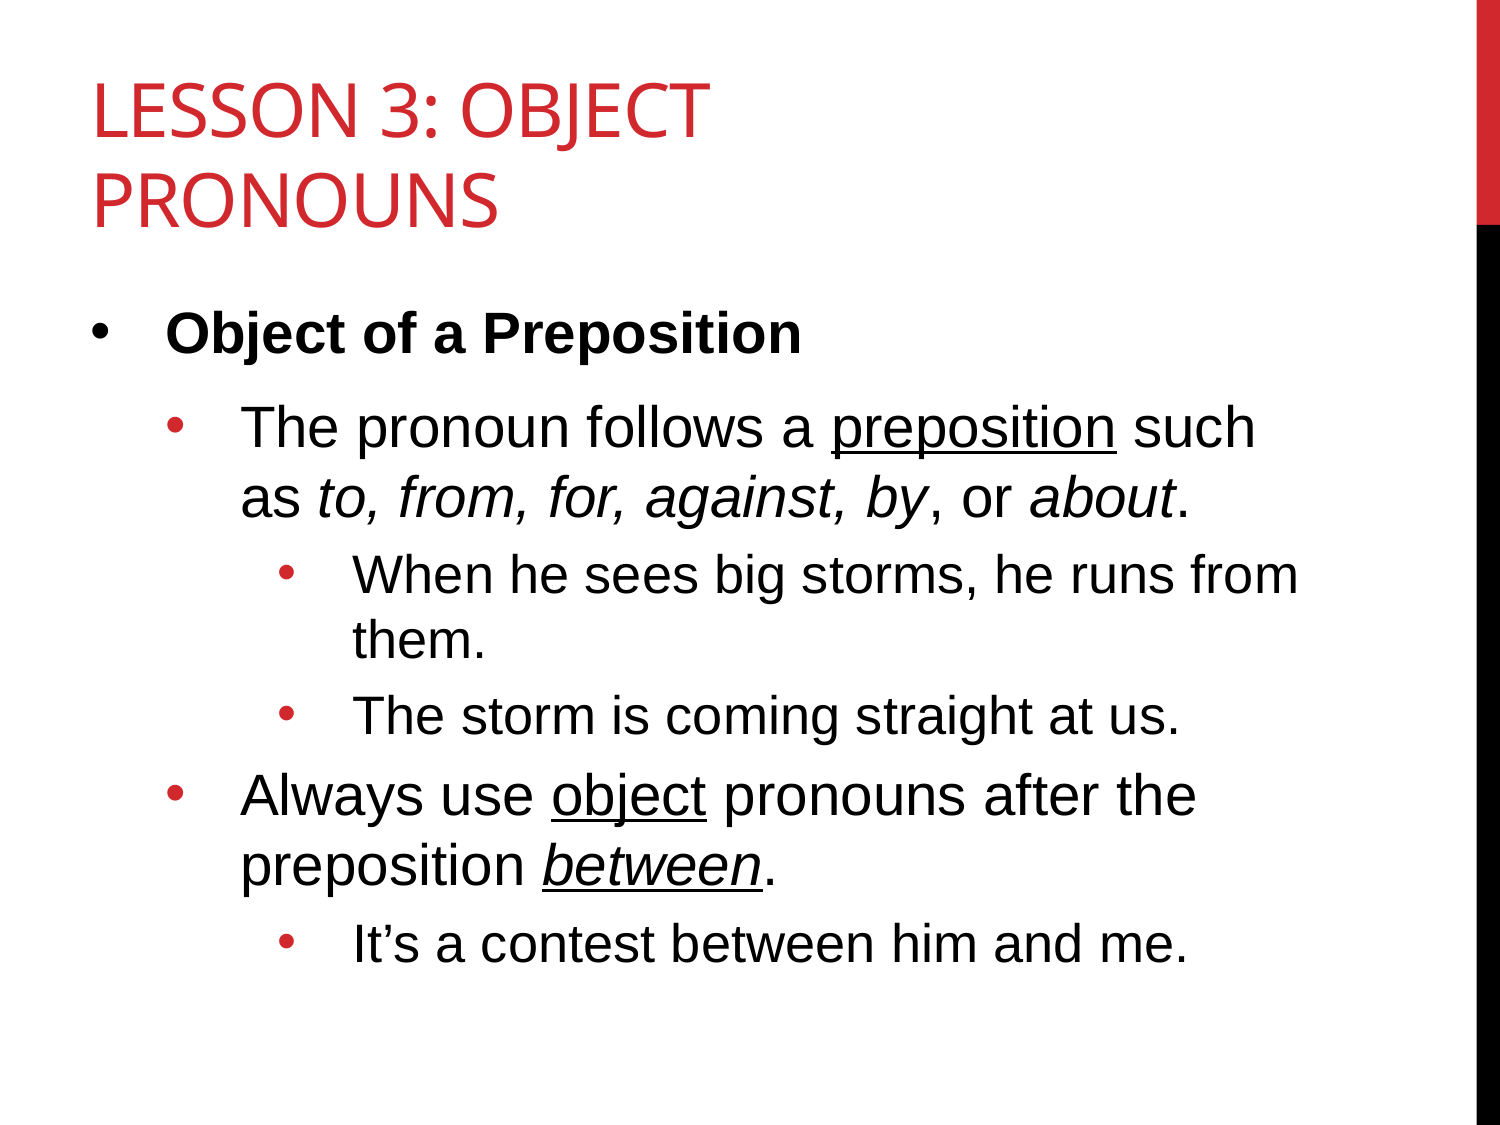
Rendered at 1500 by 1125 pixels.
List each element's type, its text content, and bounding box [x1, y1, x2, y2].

list Object of a Preposition The pronoun follows a preposition such as to, from, for, against, by, or about. When he sees big storms, he runs from them. The storm is coming straight at us. Always use object pronouns after the preposition between. It’s a contest between him and me. [75, 287, 1325, 1005]
title Lesson 3: Object Pronouns [75, 25, 1025, 250]
